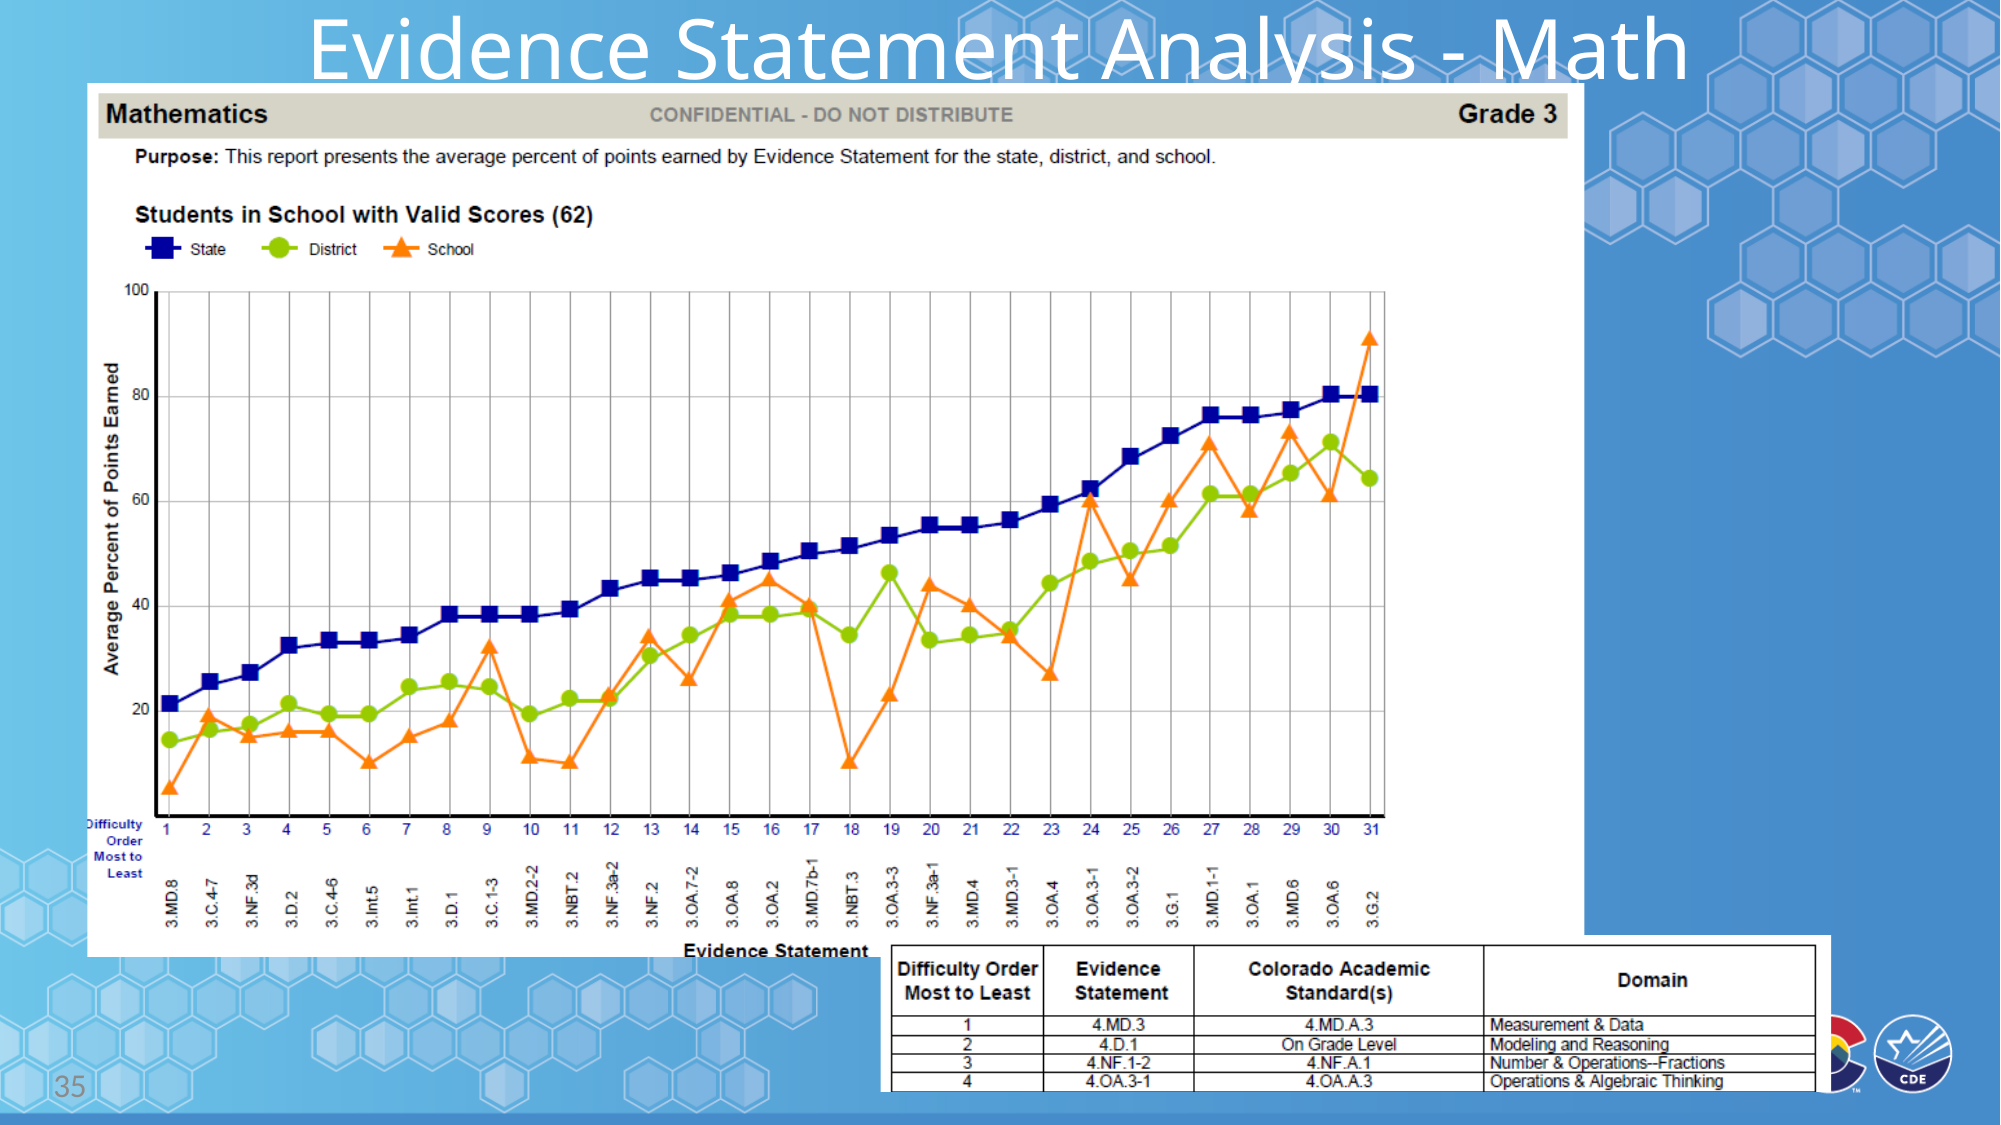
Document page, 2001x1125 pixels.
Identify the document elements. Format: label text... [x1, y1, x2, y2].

picture [0, 83, 2000, 1125]
title Evidence Statement Analysis - Math [0, 0, 2000, 384]
slide_number 35 [38, 1054, 489, 1115]
